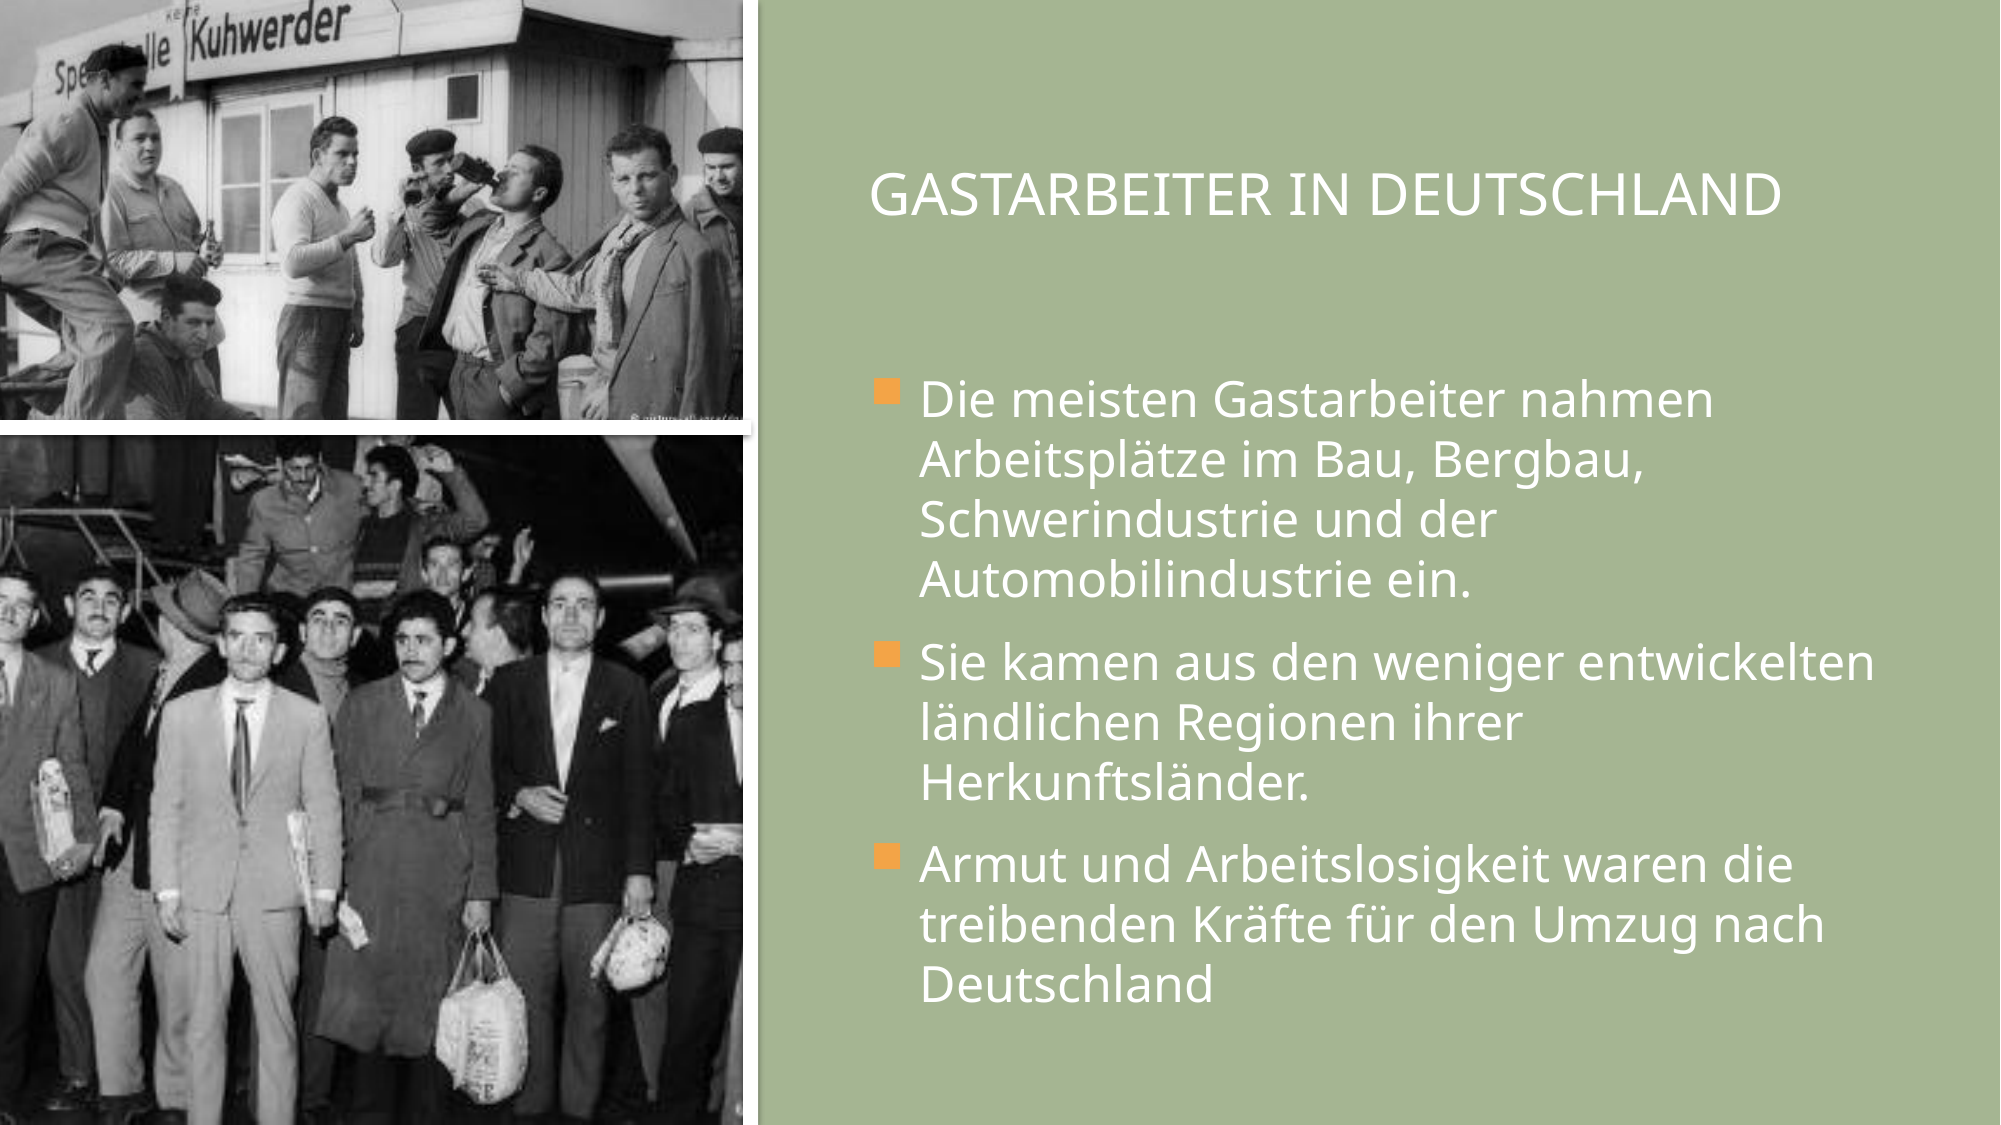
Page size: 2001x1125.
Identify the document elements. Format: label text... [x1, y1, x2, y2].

title Gastarbeiter in Deutschland [853, 75, 1904, 310]
list Die meisten Gastarbeiter nahmen Arbeitsplätze im Bau, Bergbau, Schwerindustrie und der Automobilindustrie ein. Sie kamen aus den weniger entwickelten ländlichen Regionen ihrer Herkunftsländer. Armut und Arbeitslosigkeit waren die treibenden Kräfte für den Umzug nach Deutschland [854, 360, 1904, 1046]
picture [0, 0, 752, 1125]
text_box [754, 0, 759, 1125]
text_box [762, 0, 2000, 1125]
